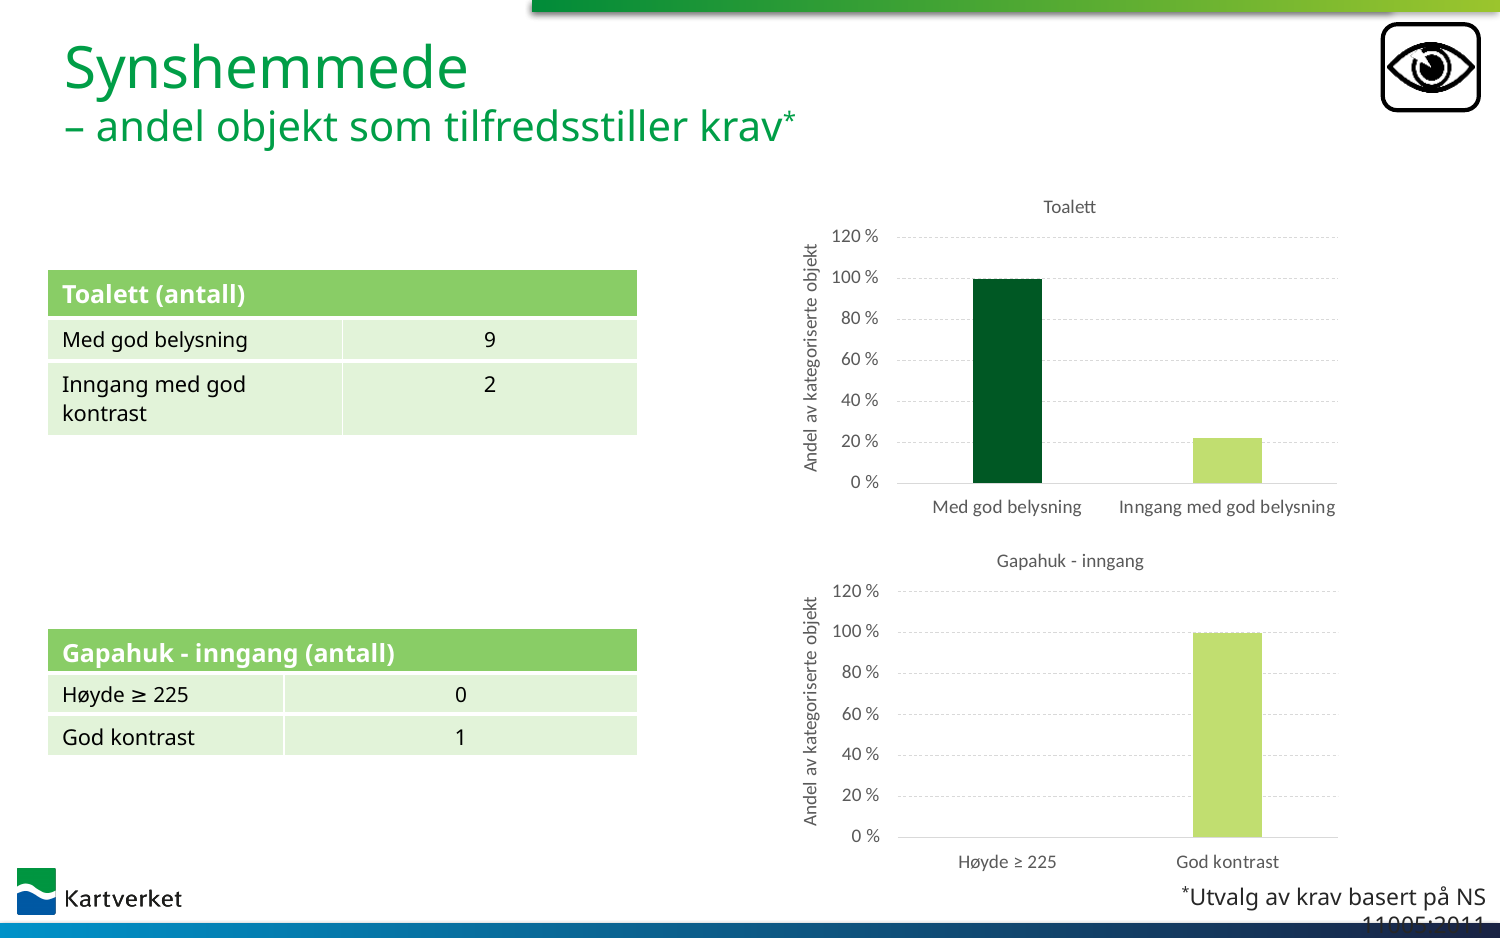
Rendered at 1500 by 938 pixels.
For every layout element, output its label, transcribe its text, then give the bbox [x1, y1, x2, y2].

table_cell Inngang med god kontrast [48, 363, 342, 435]
text_box Synshemmede – andel objekt som tilfredsstiller krav* [49, 24, 1431, 158]
picture [791, 187, 1348, 526]
table_cell God kontrast [48, 716, 283, 755]
table_header Toalett (antall) [48, 270, 637, 316]
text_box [1382, 24, 1480, 111]
table_cell 2 [343, 363, 637, 435]
table_cell 0 [285, 675, 637, 712]
table_header Gapahuk - inngang (antall) [48, 629, 637, 671]
table_cell 1 [285, 716, 637, 755]
table_cell Høyde ≥ 225 [48, 675, 283, 712]
table_cell Med god belysning [48, 320, 342, 359]
table_cell 9 [343, 320, 637, 359]
picture [791, 541, 1349, 880]
text_box *Utvalg av krav basert på NS 11005:2011 [1068, 873, 1500, 938]
